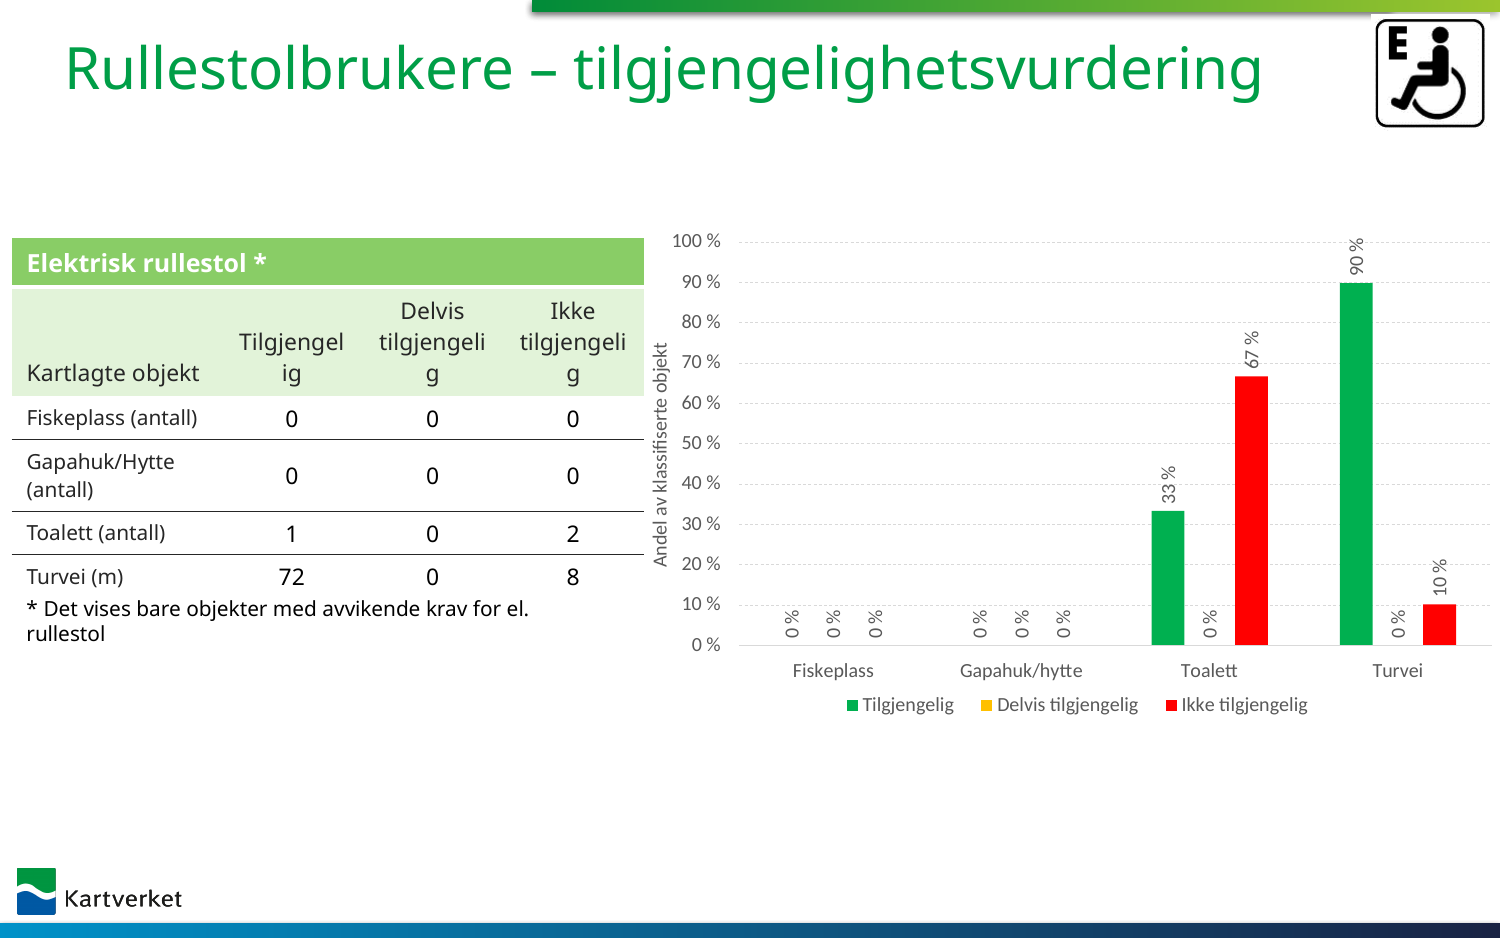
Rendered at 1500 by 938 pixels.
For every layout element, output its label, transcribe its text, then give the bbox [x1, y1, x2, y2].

table_cell 0 [362, 555, 503, 588]
table_cell Turvei (m) [12, 555, 222, 588]
table_cell Kartlagte objekt [12, 289, 222, 396]
table_cell 0 [503, 440, 638, 511]
text_box Rullestolbrukere – tilgjengelighetsvurdering [49, 12, 1372, 109]
text_box * Det vises bare objekter med avvikende krav for el. rullestol [11, 588, 597, 653]
table_cell 0 [222, 396, 362, 439]
table_cell 72 [222, 555, 362, 588]
table_cell 0 [362, 512, 503, 554]
table_cell Tilgjengelig [222, 289, 362, 396]
picture [643, 218, 1500, 728]
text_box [1371, 13, 1491, 133]
table_cell Toalett (antall) [12, 512, 222, 554]
table_cell 1 [222, 512, 362, 554]
table_cell 8 [503, 555, 638, 598]
table_cell 2 [503, 512, 638, 554]
table_cell 0 [362, 440, 503, 511]
table_cell Fiskeplass (antall) [12, 396, 222, 439]
table_cell 0 [503, 396, 638, 439]
table_cell Gapahuk/Hytte (antall) [12, 440, 222, 511]
table_cell Ikke tilgjengelig [503, 289, 638, 396]
table_cell Delvis tilgjengelig [362, 289, 503, 396]
table_header Elektrisk rullestol * [12, 238, 638, 285]
table_cell 0 [362, 396, 503, 439]
table_cell 0 [222, 440, 362, 511]
